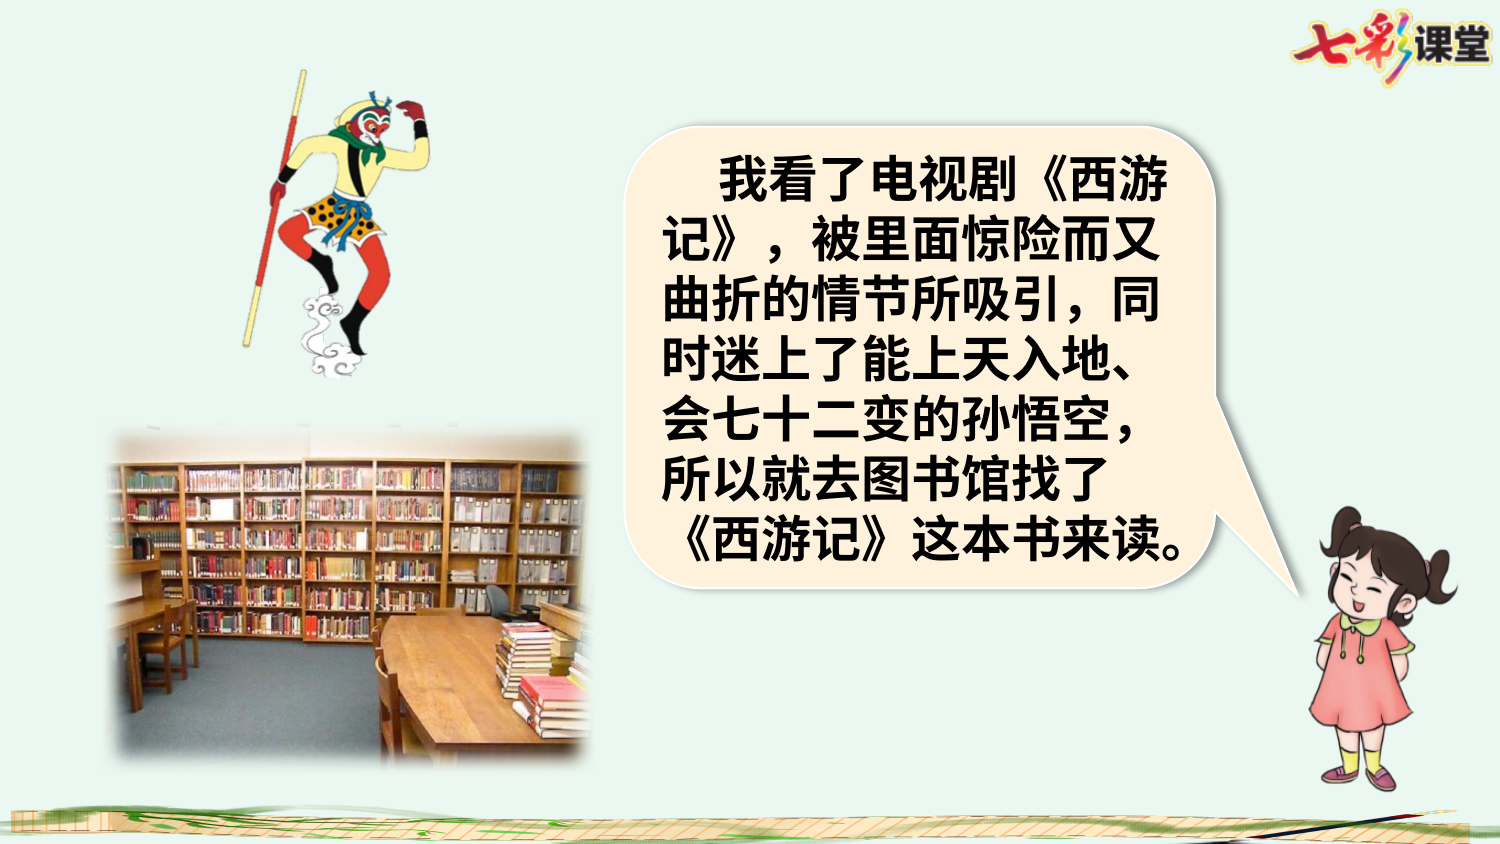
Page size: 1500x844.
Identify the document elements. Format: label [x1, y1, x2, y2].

text_box [624, 126, 1467, 797]
picture [0, 417, 1500, 844]
picture [1289, 8, 1495, 89]
picture [167, 44, 500, 391]
